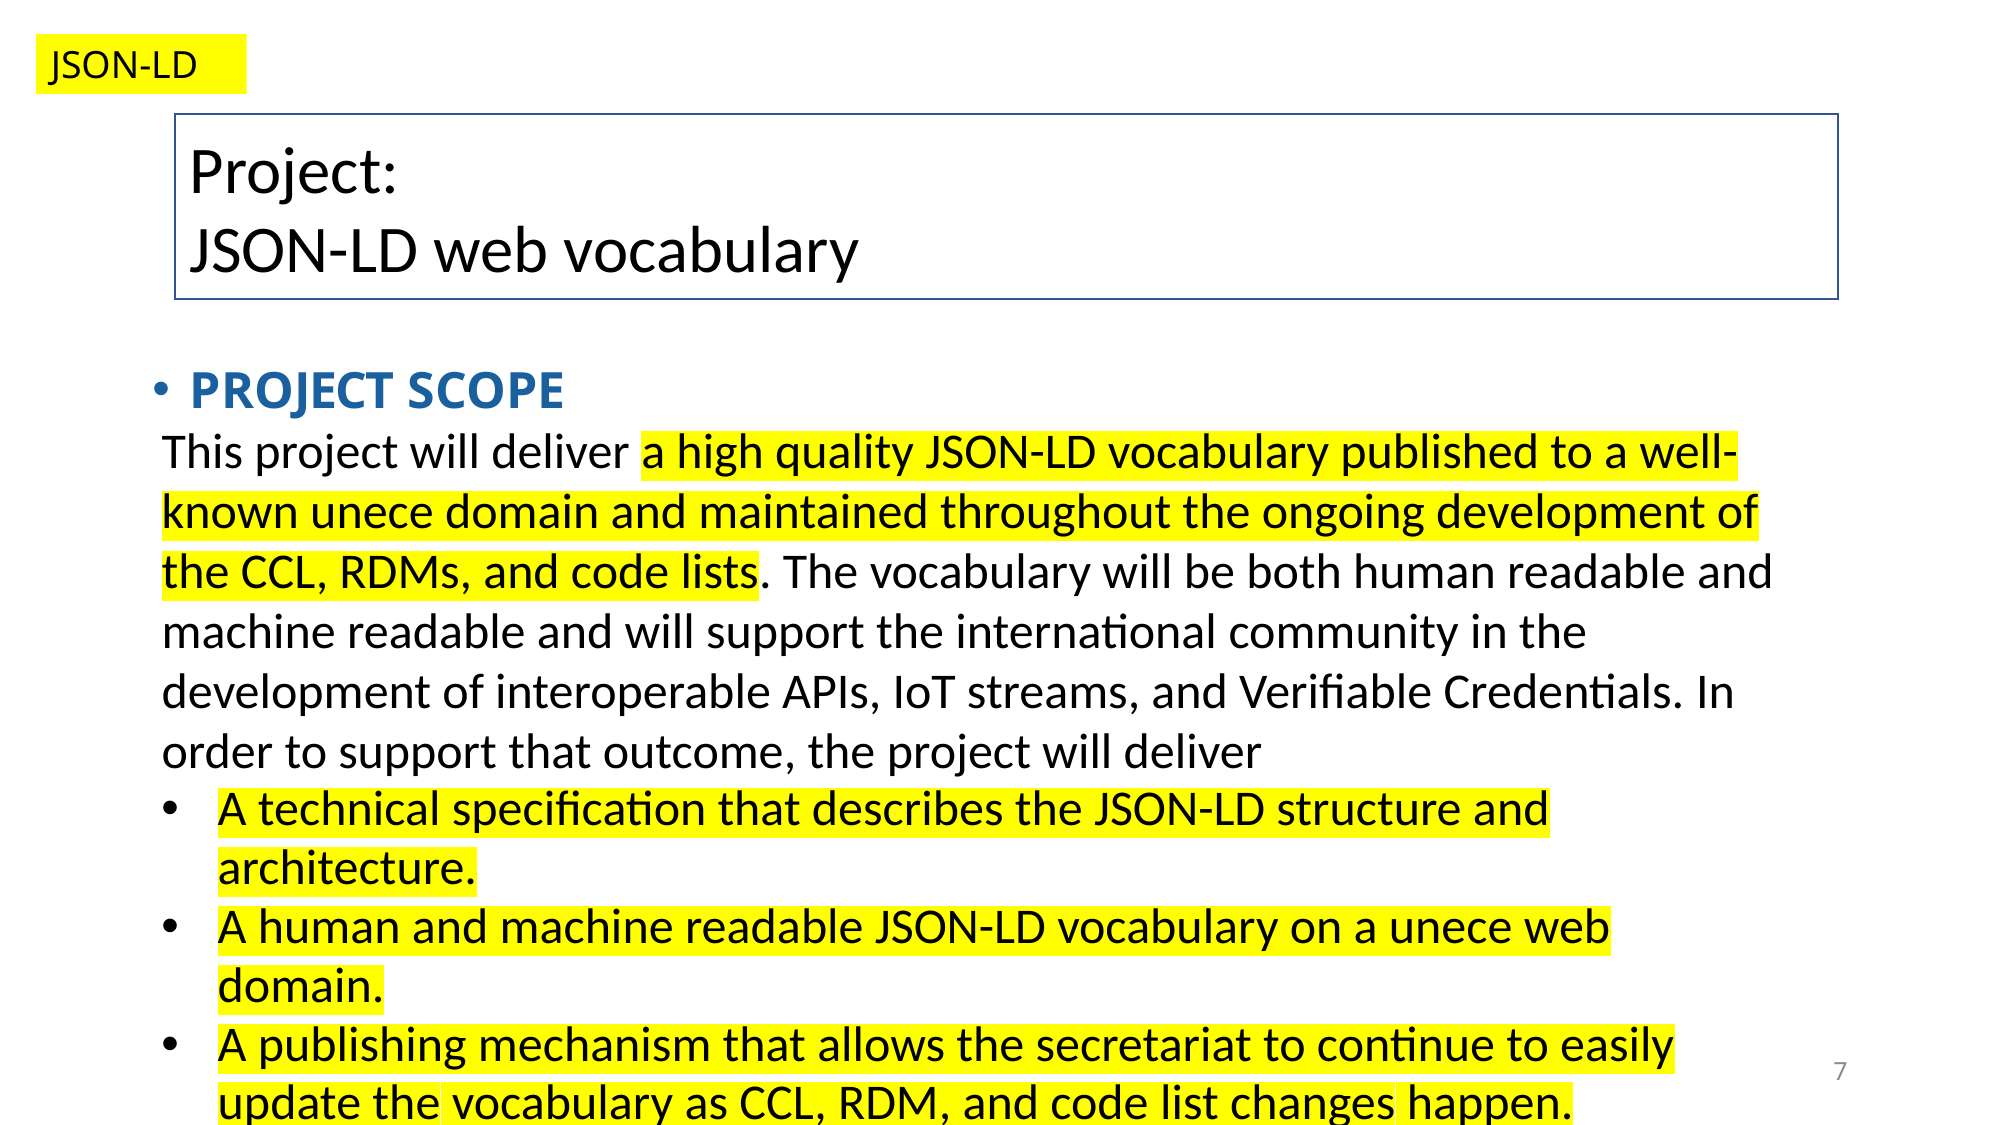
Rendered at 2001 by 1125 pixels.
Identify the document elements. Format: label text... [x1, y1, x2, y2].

text_box PROJECT SCOPE This project will deliver a high quality JSON-LD vocabulary published to a well-known unece domain and maintained throughout the ongoing development of the CCL, RDMs, and code lists. The vocabulary will be both human readable and machine readable and will support the international community in the development of interoperable APIs, IoT streams, and Verifiable Credentials. In order to support that outcome, the project will deliver A technical specification that describes the JSON-LD structure and architecture. A human and machine readable JSON-LD vocabulary on a unece web domain. A publishing mechanism that allows the secretariat to continue to easily update the vocabulary as CCL, RDM, and code list changes happen. [150, 351, 1838, 1125]
slide_number 7 [1412, 1042, 1863, 1103]
text_box JSON-LD [36, 34, 247, 94]
text_box Project: JSON-LD web vocabulary [174, 113, 1839, 300]
